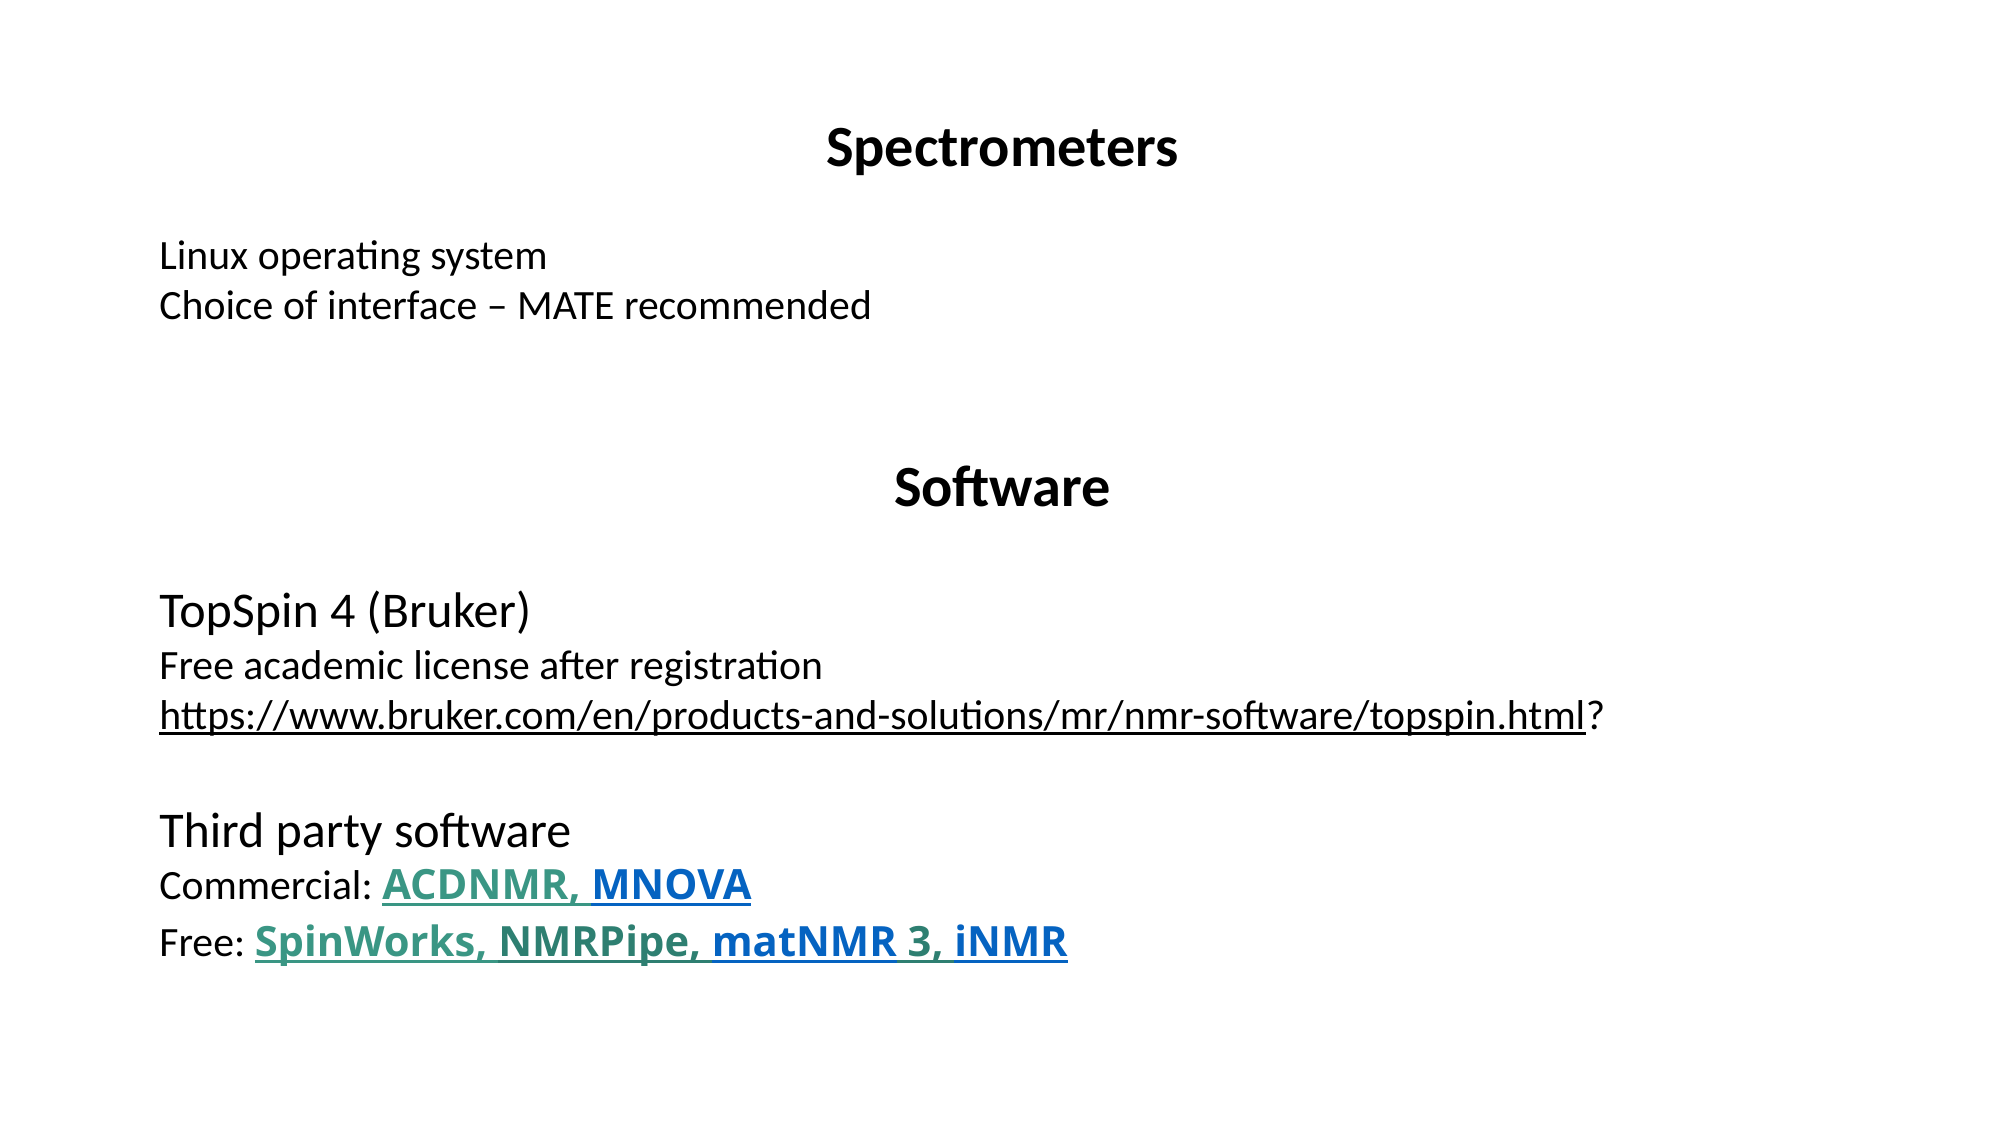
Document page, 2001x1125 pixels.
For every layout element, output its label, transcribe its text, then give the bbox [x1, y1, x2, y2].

text_box Spectrometers Linux operating system Choice of interface – MATE recommended Software TopSpin 4 (Bruker) Free academic license after registration https://www.bruker.com/en/products-and-solutions/mr/nmr-software/topspin.html? Third party software Commercial: ACDNMR, MNOVA Free: SpinWorks, NMRPipe, matNMR 3, iNMR [144, 100, 1861, 980]
